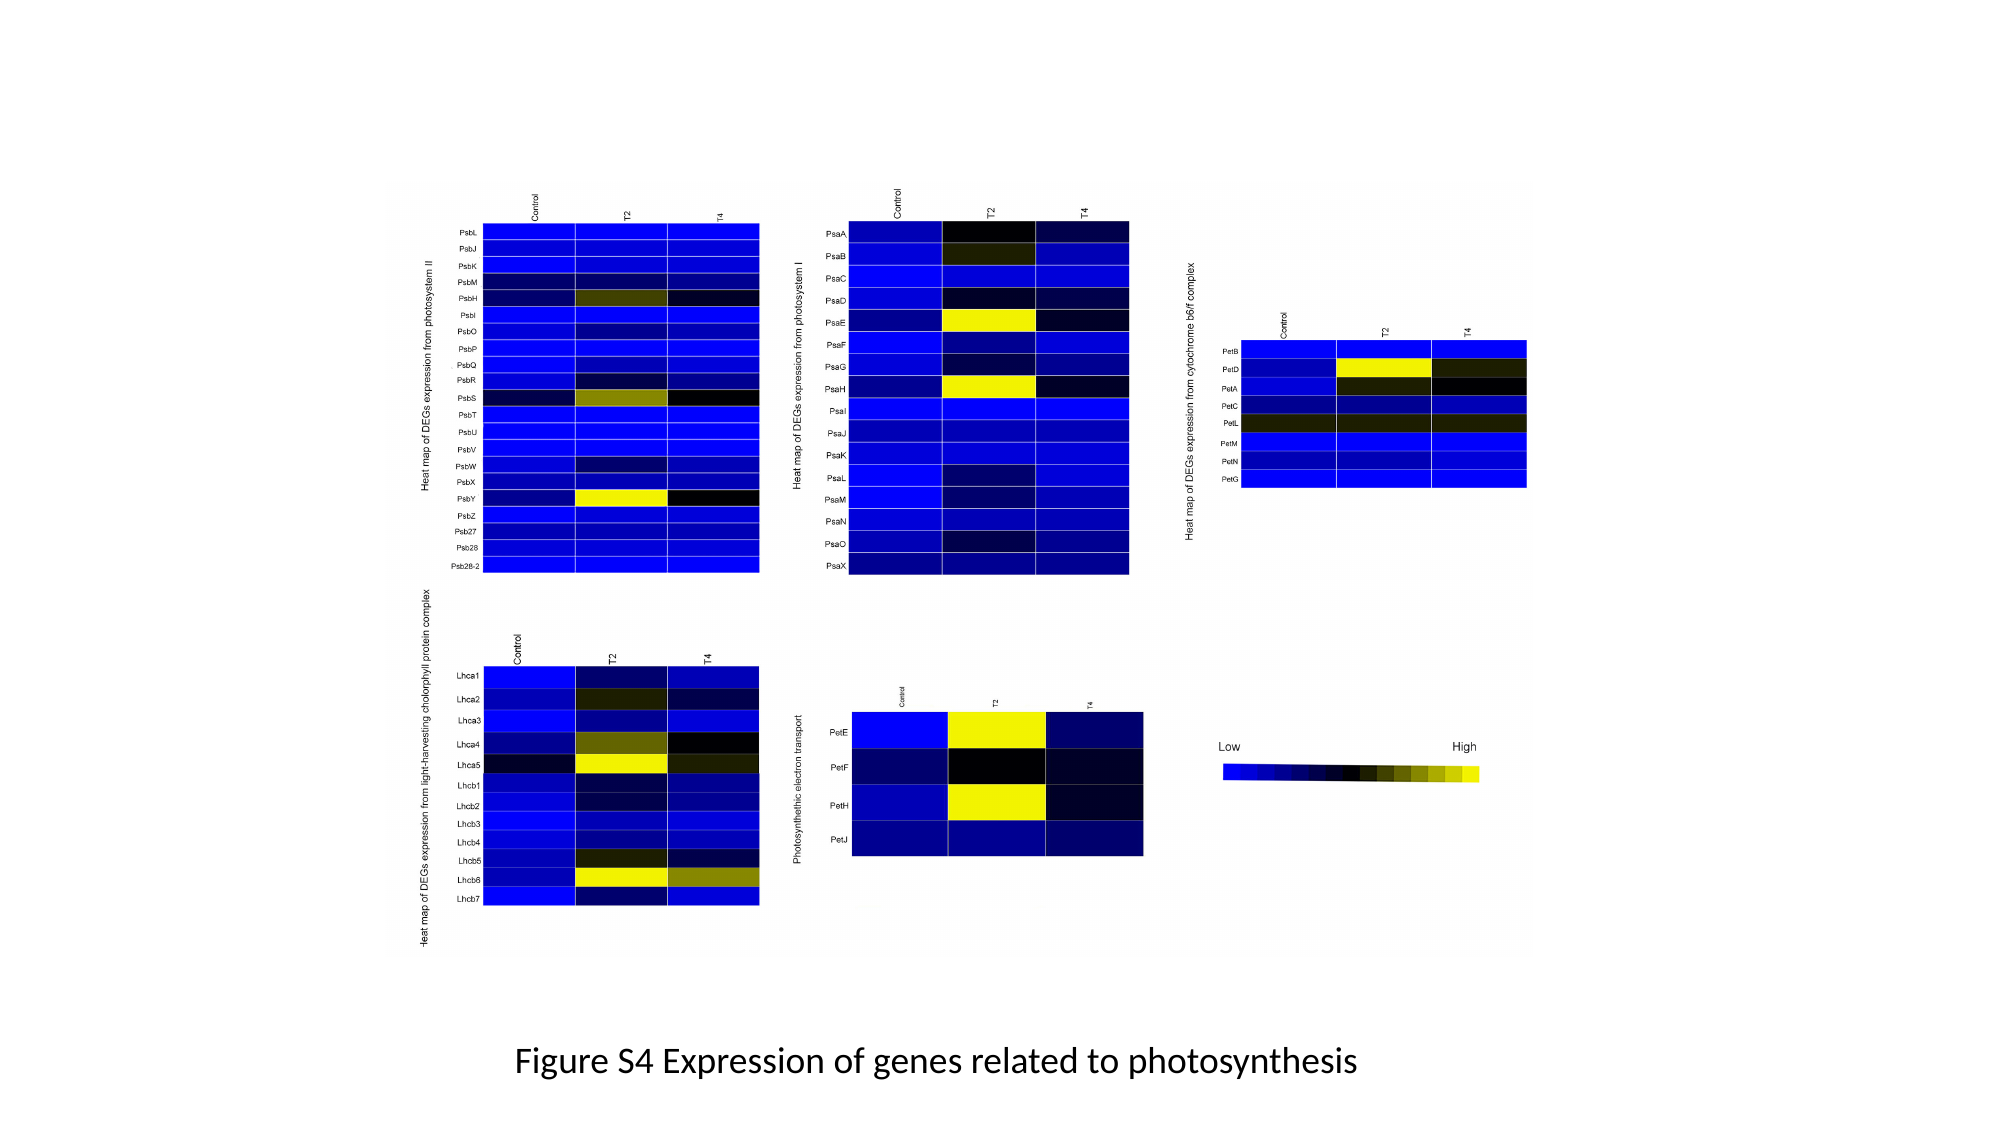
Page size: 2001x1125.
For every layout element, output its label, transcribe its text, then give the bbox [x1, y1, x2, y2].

text_box Figure S4 Expression of genes related to photosynthesis [500, 1028, 1859, 1088]
picture [385, 181, 1533, 957]
